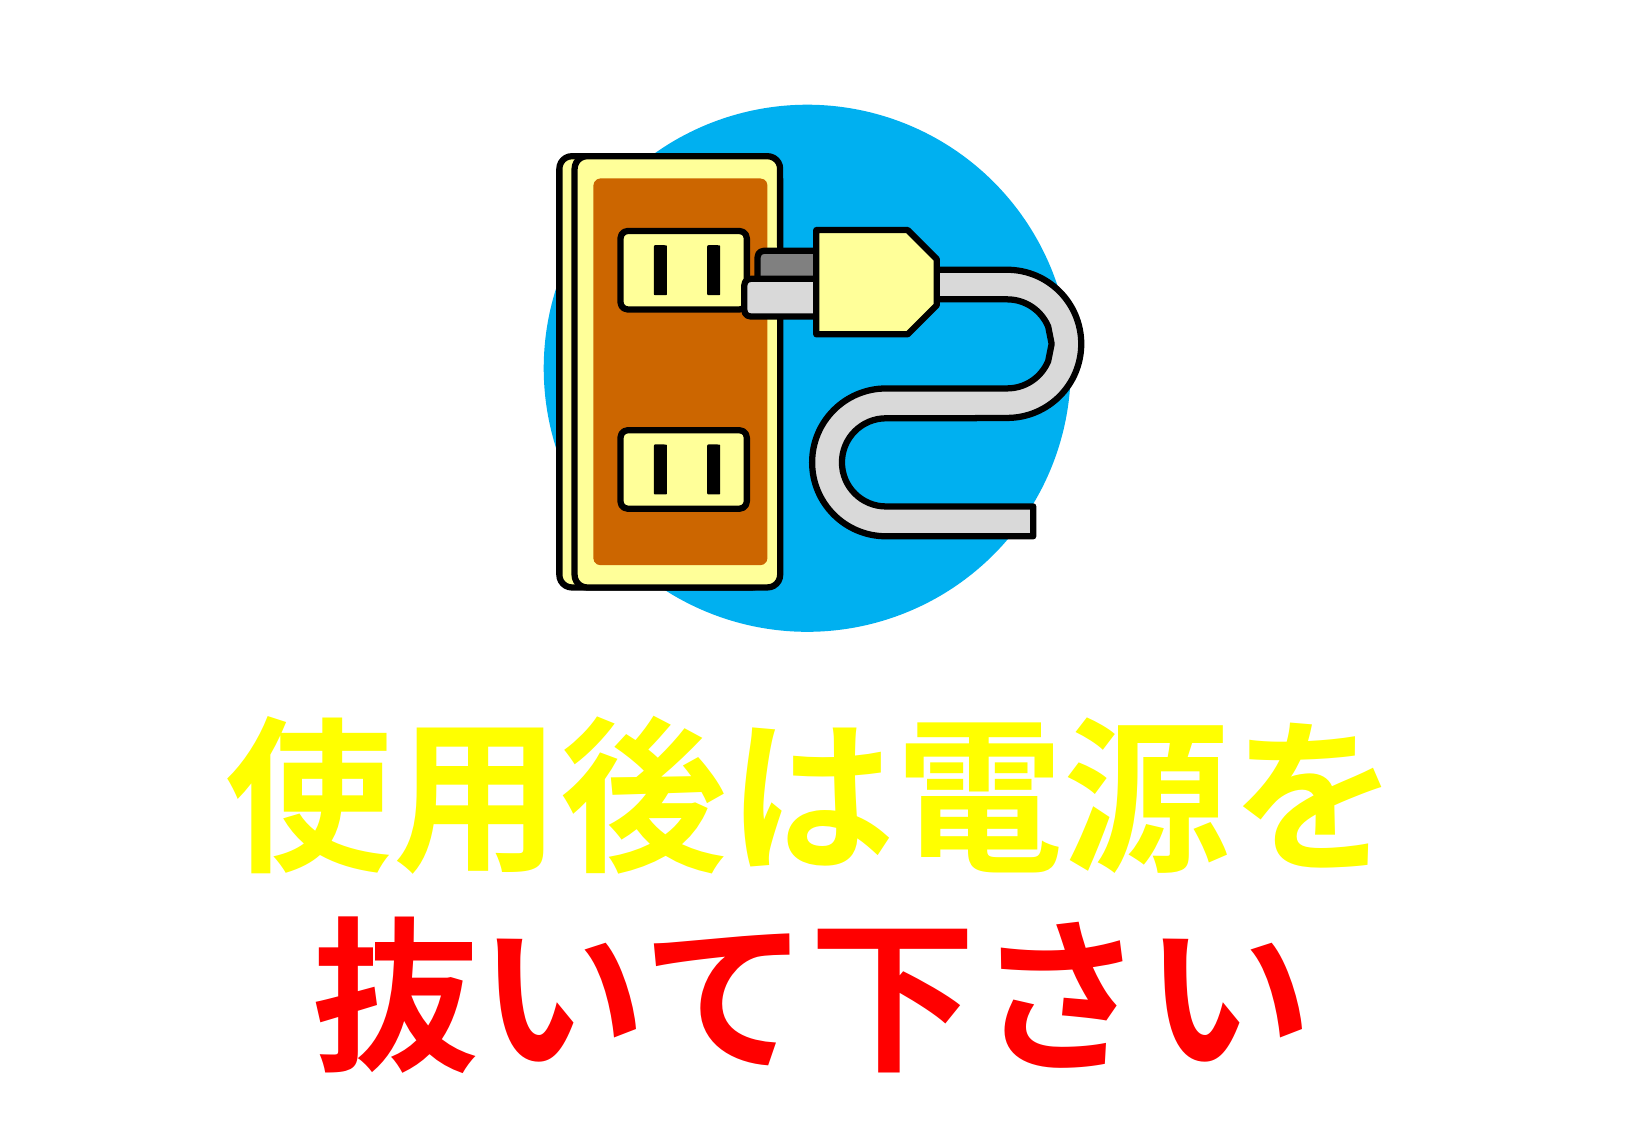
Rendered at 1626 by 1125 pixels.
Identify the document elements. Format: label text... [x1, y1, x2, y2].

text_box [543, 104, 1082, 633]
text_box 使用後は電源を 抜いて下さい [0, 684, 1625, 1100]
